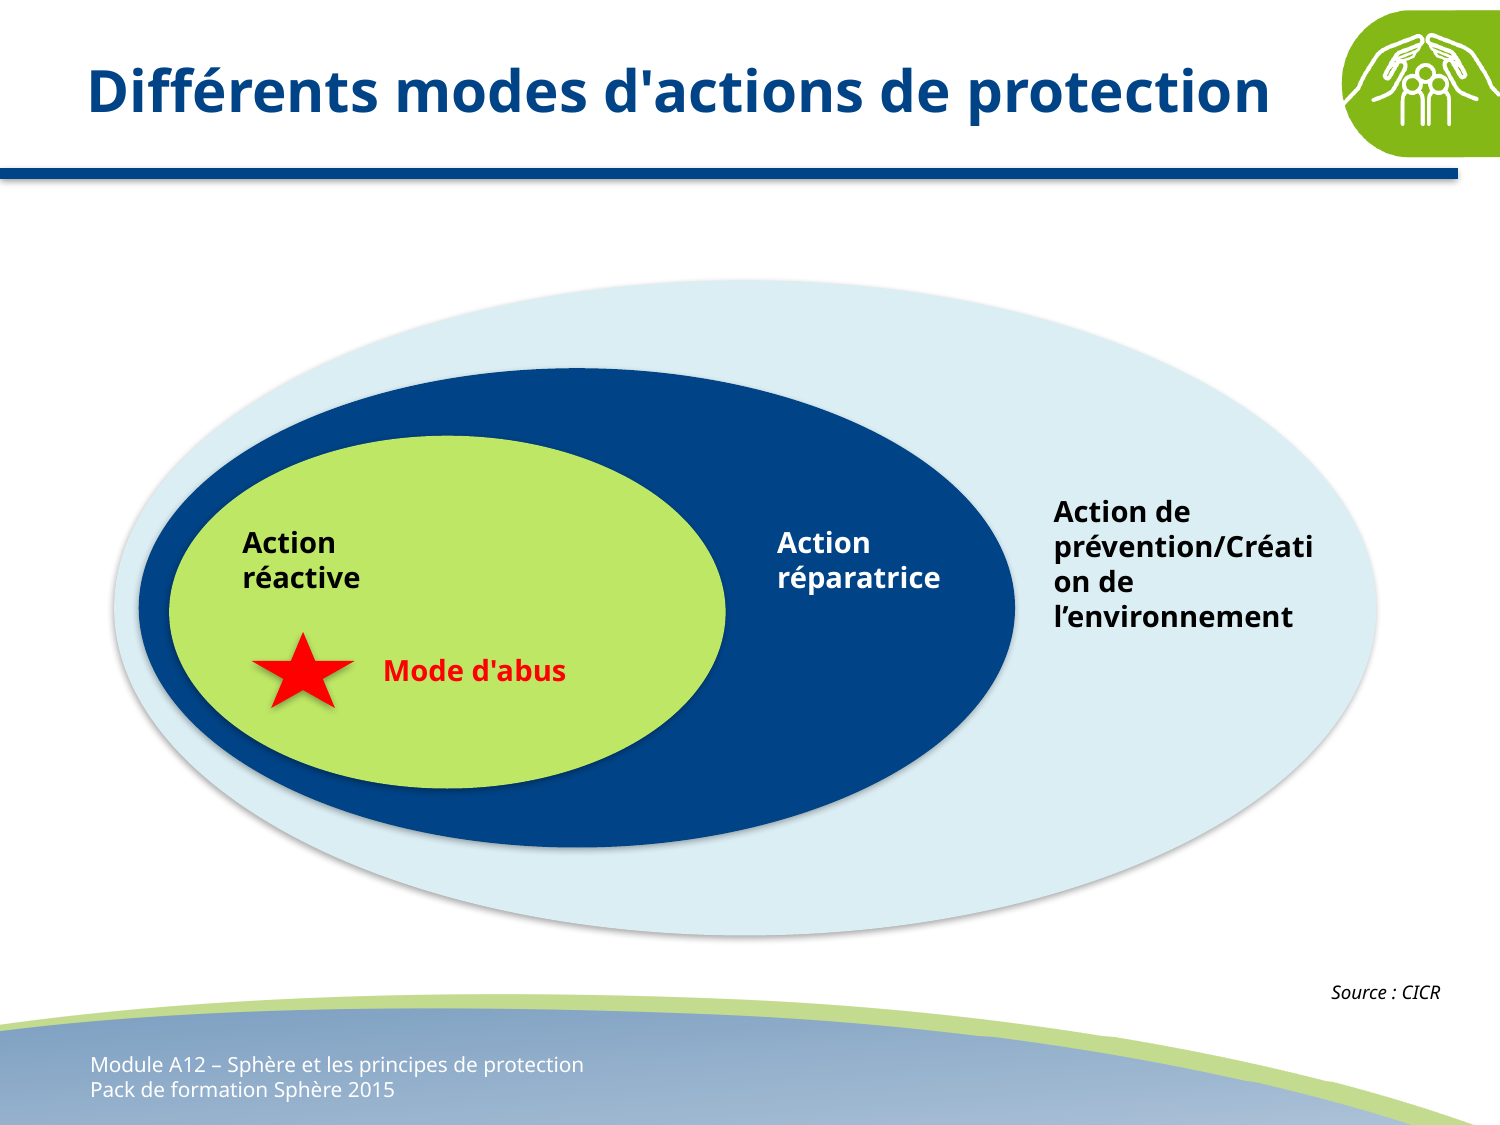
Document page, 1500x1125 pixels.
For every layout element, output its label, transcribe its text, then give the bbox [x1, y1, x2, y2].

footer Module A12 – Sphère et les principes de protection Pack de formation Sphère 2015 [75, 1046, 1072, 1107]
title Différents modes d'actions de protection [75, 0, 1335, 178]
picture [0, 992, 1500, 1125]
picture [1335, 9, 1500, 158]
text_box Mode d'abus [367, 644, 650, 704]
text_box Action de prévention/Création de l’environnement [1038, 485, 1335, 689]
list Action réactive [227, 517, 392, 634]
text_box [250, 631, 356, 709]
text_box [113, 279, 1378, 937]
text_box [137, 367, 1016, 849]
text_box Action réparatrice [762, 517, 978, 632]
text_box [168, 434, 727, 790]
text_box Source : CICR [1067, 973, 1456, 1011]
